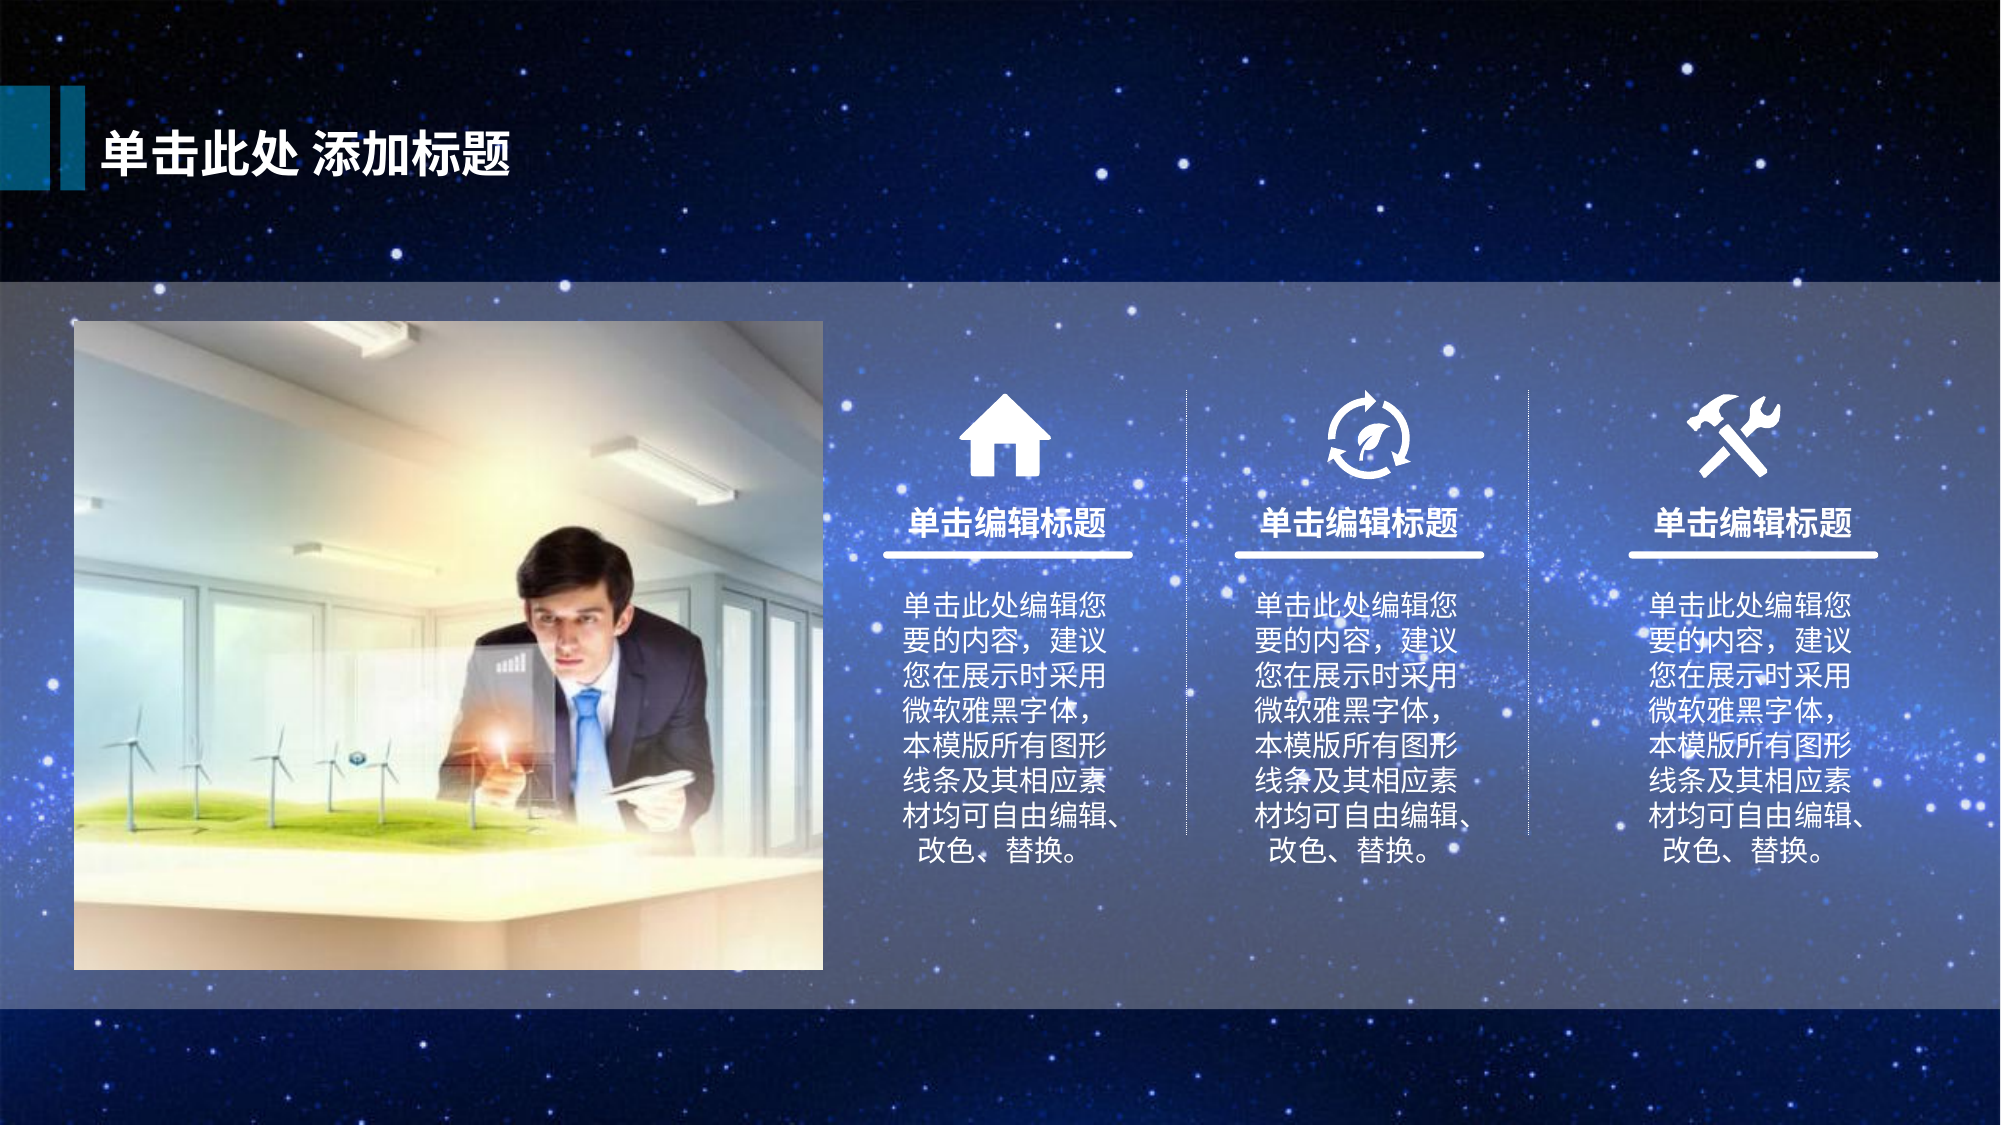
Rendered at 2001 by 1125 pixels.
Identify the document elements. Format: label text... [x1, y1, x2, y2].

text_box [882, 550, 1134, 560]
text_box [1627, 550, 1880, 560]
text_box 单击此处编辑您要的内容，建议您在展示时采用微软雅黑字体，本模版所有图形线条及其相应素材均可自由编辑、改色、替换。 [1641, 587, 1860, 868]
text_box [1357, 423, 1391, 461]
picture [0, 0, 2001, 1125]
text_box 单击此处编辑您要的内容，建议您在展示时采用微软雅黑字体，本模版所有图形线条及其相应素材均可自由编辑、改色、替换。 [1248, 587, 1466, 868]
text_box [59, 85, 86, 191]
text_box 单击编辑标题 [1214, 495, 1503, 550]
text_box 单击编辑标题 [1608, 495, 1897, 550]
text_box 单击此处编辑您要的内容，建议您在展示时采用微软雅黑字体，本模版所有图形线条及其相应素材均可自由编辑、改色、替换。 [896, 587, 1114, 868]
text_box 单击编辑标题 [863, 495, 1152, 550]
picture [74, 321, 823, 970]
text_box [959, 393, 1051, 477]
text_box [1233, 550, 1486, 560]
text_box [1699, 446, 1731, 478]
text_box [1718, 424, 1768, 478]
text_box [1327, 447, 1391, 480]
text_box [0, 281, 2000, 1010]
text_box [1382, 400, 1411, 467]
text_box [1327, 389, 1377, 440]
text_box [1740, 396, 1781, 438]
text_box 单击此处 添加标题 [85, 114, 563, 190]
text_box [1686, 394, 1739, 432]
text_box [0, 85, 51, 191]
